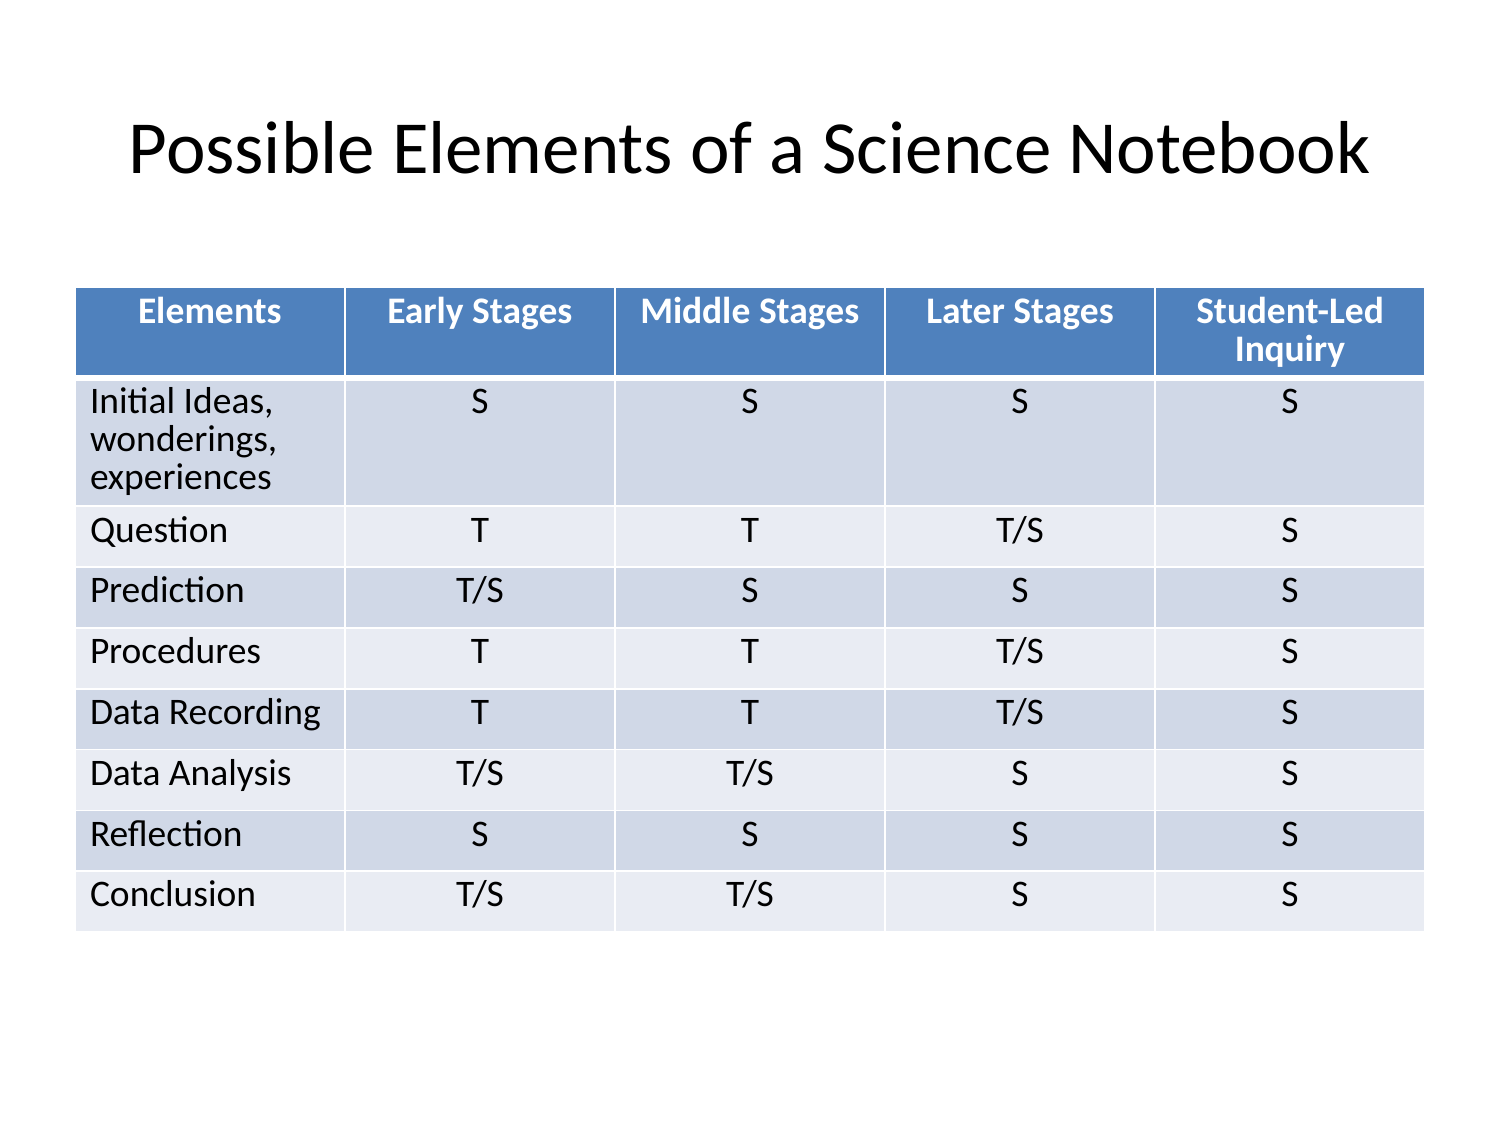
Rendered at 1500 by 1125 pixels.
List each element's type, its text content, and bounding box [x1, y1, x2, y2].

table_cell S [1156, 629, 1424, 688]
table_cell S [886, 750, 1154, 810]
table_cell T [616, 507, 884, 566]
table_cell S [1156, 811, 1424, 870]
table_cell Question [76, 507, 344, 566]
table_header Later Stages [886, 288, 1154, 375]
table_header Middle Stages [616, 288, 884, 375]
table_cell T/S [346, 750, 614, 810]
table_cell S [1156, 568, 1424, 627]
table_cell S [346, 811, 614, 870]
table_cell S [616, 381, 884, 505]
table_cell T [346, 629, 614, 688]
table_cell S [346, 381, 614, 505]
table_cell S [1156, 750, 1424, 810]
table_header Early Stages [346, 288, 614, 375]
table_cell S [616, 811, 884, 870]
table_header Elements [76, 288, 344, 375]
table_cell T [616, 690, 884, 749]
title Possible Elements of a Science Notebook [75, 50, 1425, 238]
table_cell S [1156, 381, 1424, 505]
table_header Student-Led Inquiry [1156, 288, 1424, 375]
table_cell T [616, 629, 884, 688]
table_cell Reflection [76, 811, 344, 870]
table_cell T [346, 507, 614, 566]
table_cell Data Analysis [76, 750, 344, 810]
table_cell T/S [346, 568, 614, 627]
table_cell Initial Ideas, wonderings, experiences [76, 381, 344, 505]
table_cell S [886, 381, 1154, 505]
table_cell S [1156, 507, 1424, 566]
table_cell S [886, 872, 1154, 931]
table_cell Procedures [76, 629, 344, 688]
table_cell Conclusion [76, 872, 344, 931]
table_cell T/S [616, 872, 884, 931]
table_cell T/S [886, 629, 1154, 688]
table_cell T/S [886, 507, 1154, 566]
table_cell S [1156, 872, 1424, 931]
table_cell Prediction [76, 568, 344, 627]
table_cell S [616, 568, 884, 627]
table_cell T/S [886, 690, 1154, 749]
table_cell Data Recording [76, 690, 344, 749]
table_cell T [346, 690, 614, 749]
table_cell S [886, 568, 1154, 627]
table_cell T/S [616, 750, 884, 810]
table_cell S [1156, 690, 1424, 749]
table_cell S [886, 811, 1154, 870]
table_cell T/S [346, 872, 614, 931]
